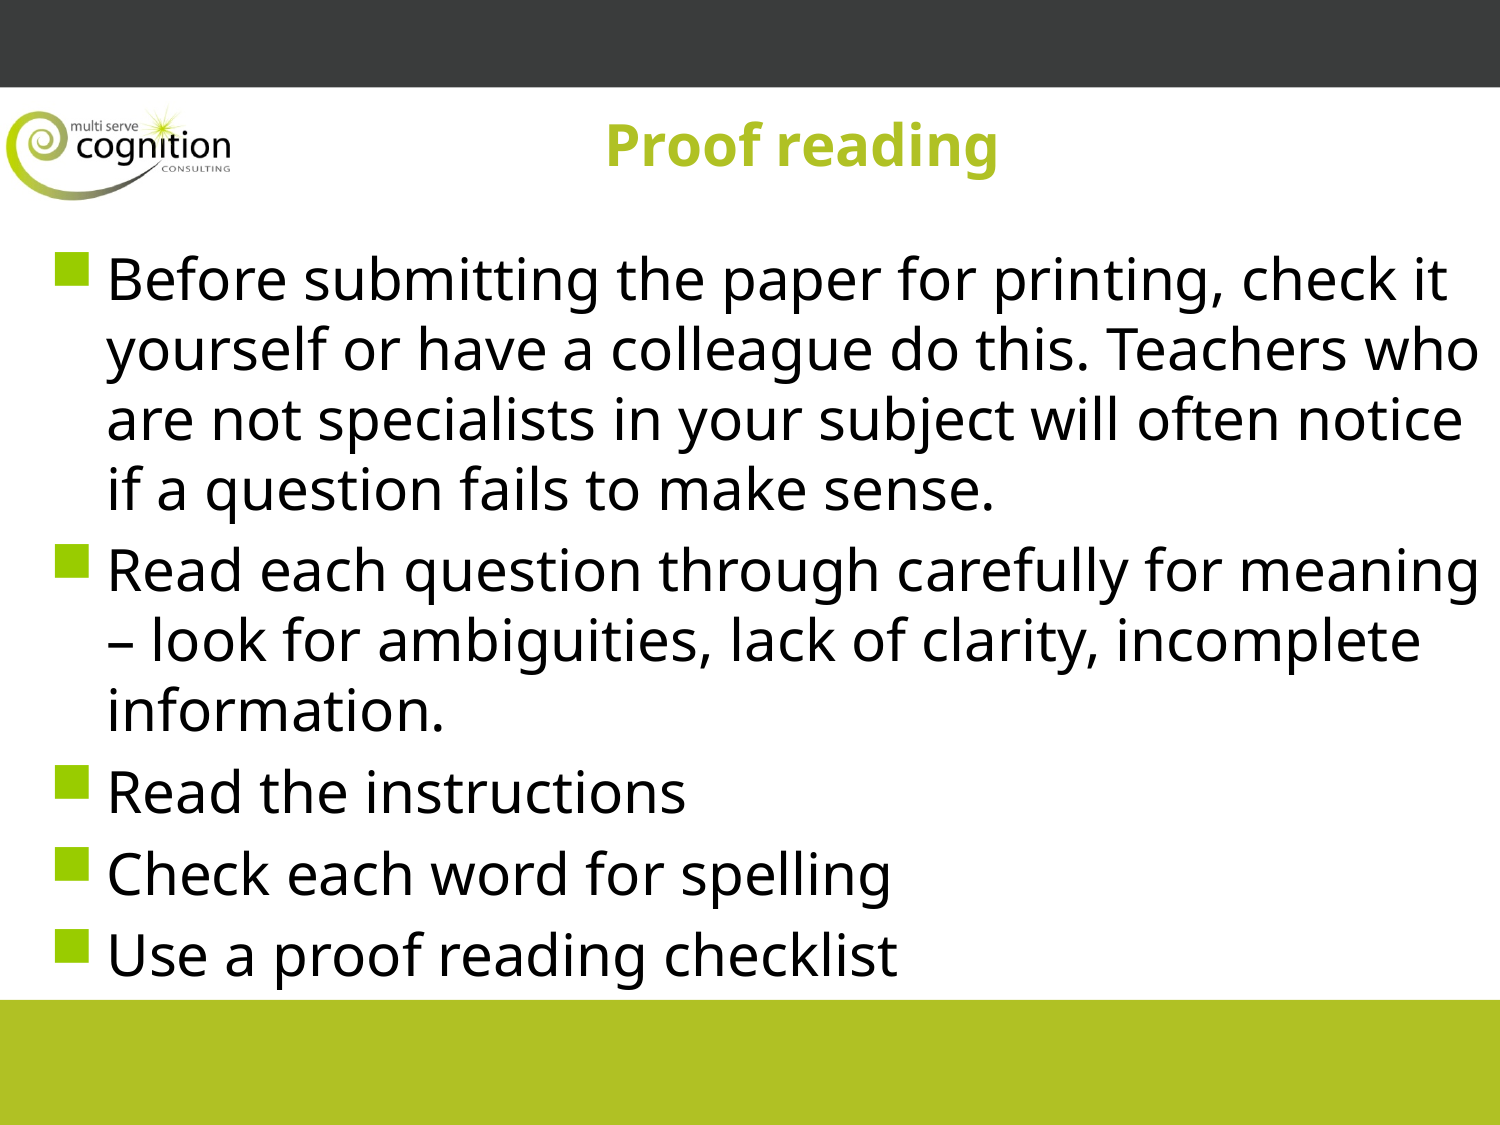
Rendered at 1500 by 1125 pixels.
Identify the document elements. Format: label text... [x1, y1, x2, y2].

list Before submitting the paper for printing, check it yourself or have a colleague do this. Teachers who are not specialists in your subject will often notice if a question fails to make sense. Read each question through carefully for meaning – look for ambiguities, lack of clarity, incomplete information. Read the instructions Check each word for spelling Use a proof reading checklist [34, 234, 1500, 1009]
title Proof reading [210, 58, 1394, 228]
picture [0, 101, 210, 207]
